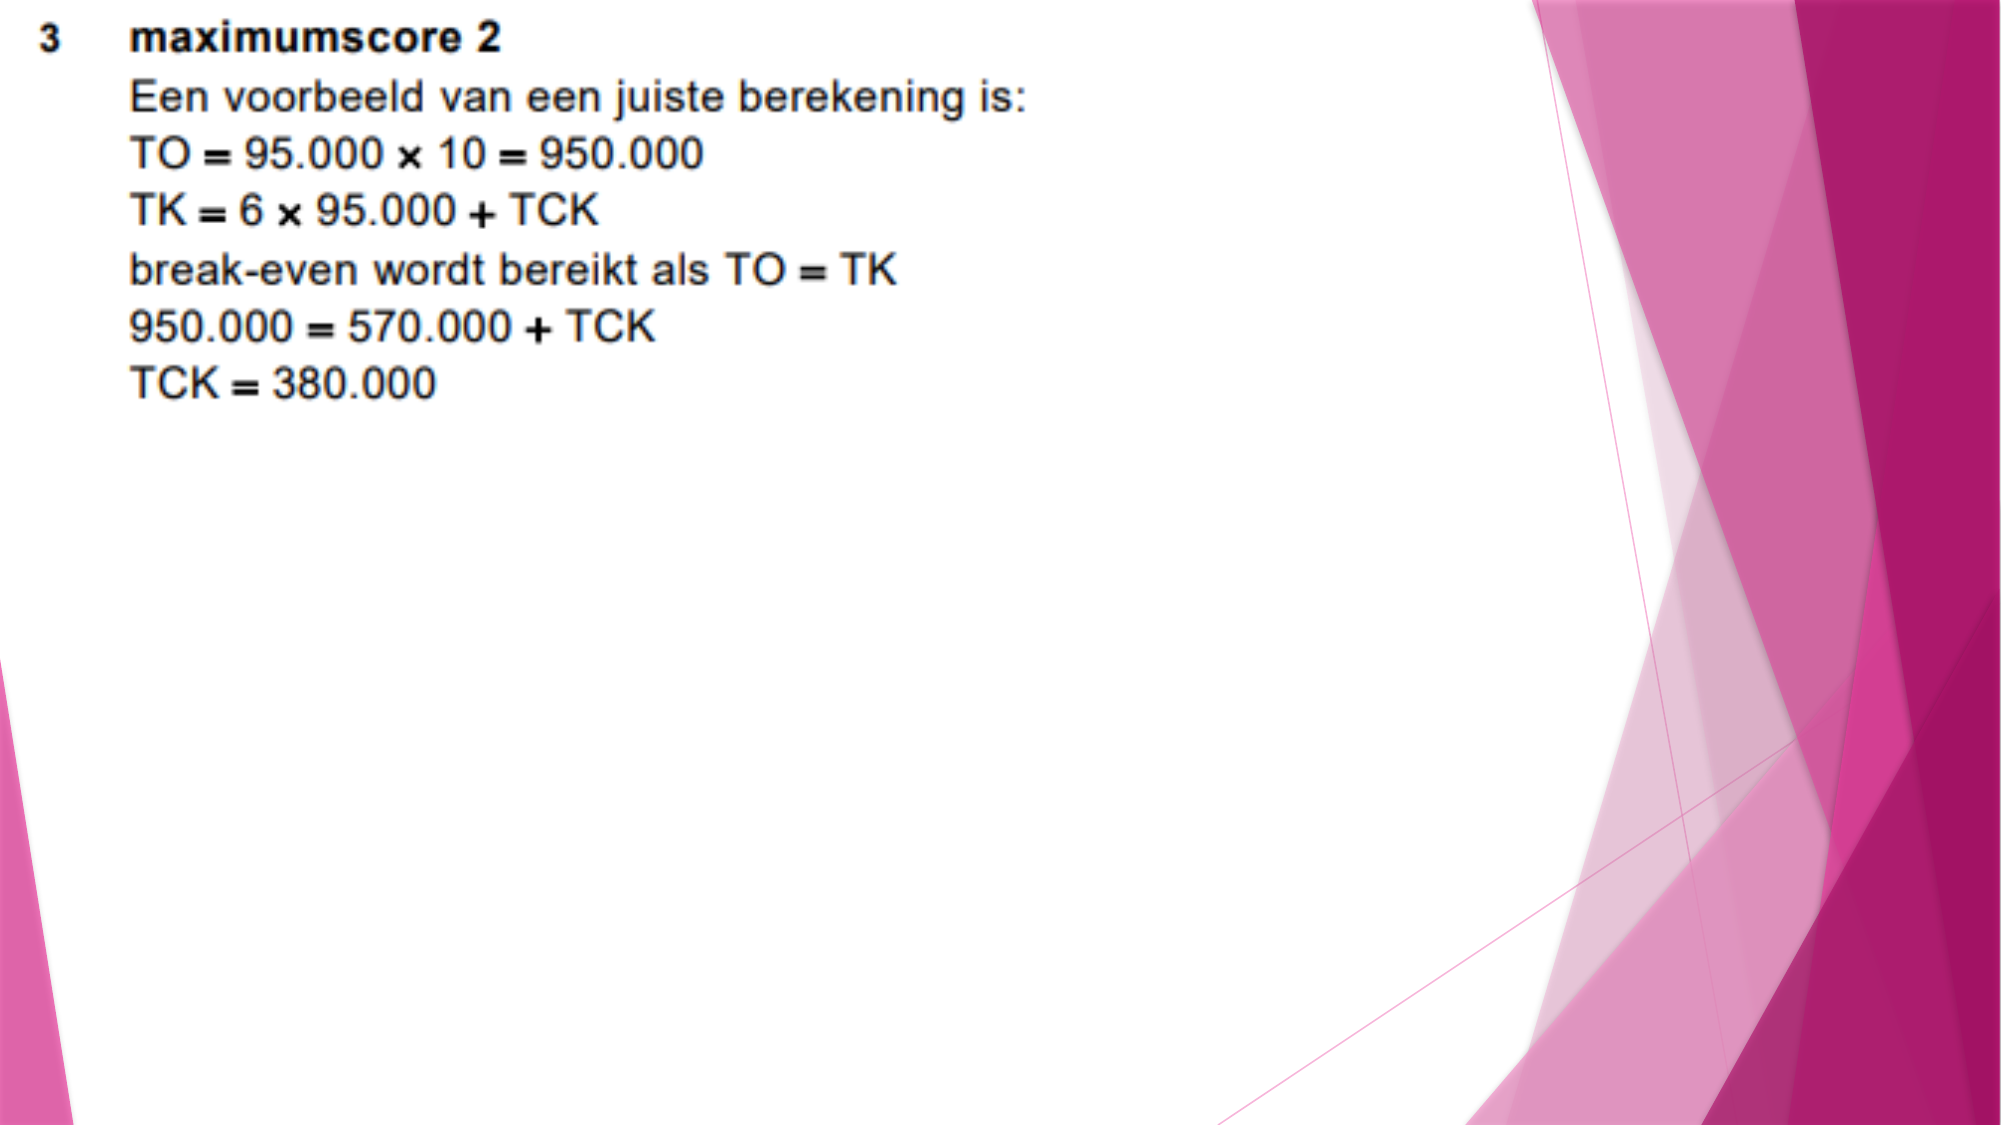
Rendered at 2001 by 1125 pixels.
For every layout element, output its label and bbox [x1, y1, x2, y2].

picture [0, 0, 1071, 457]
